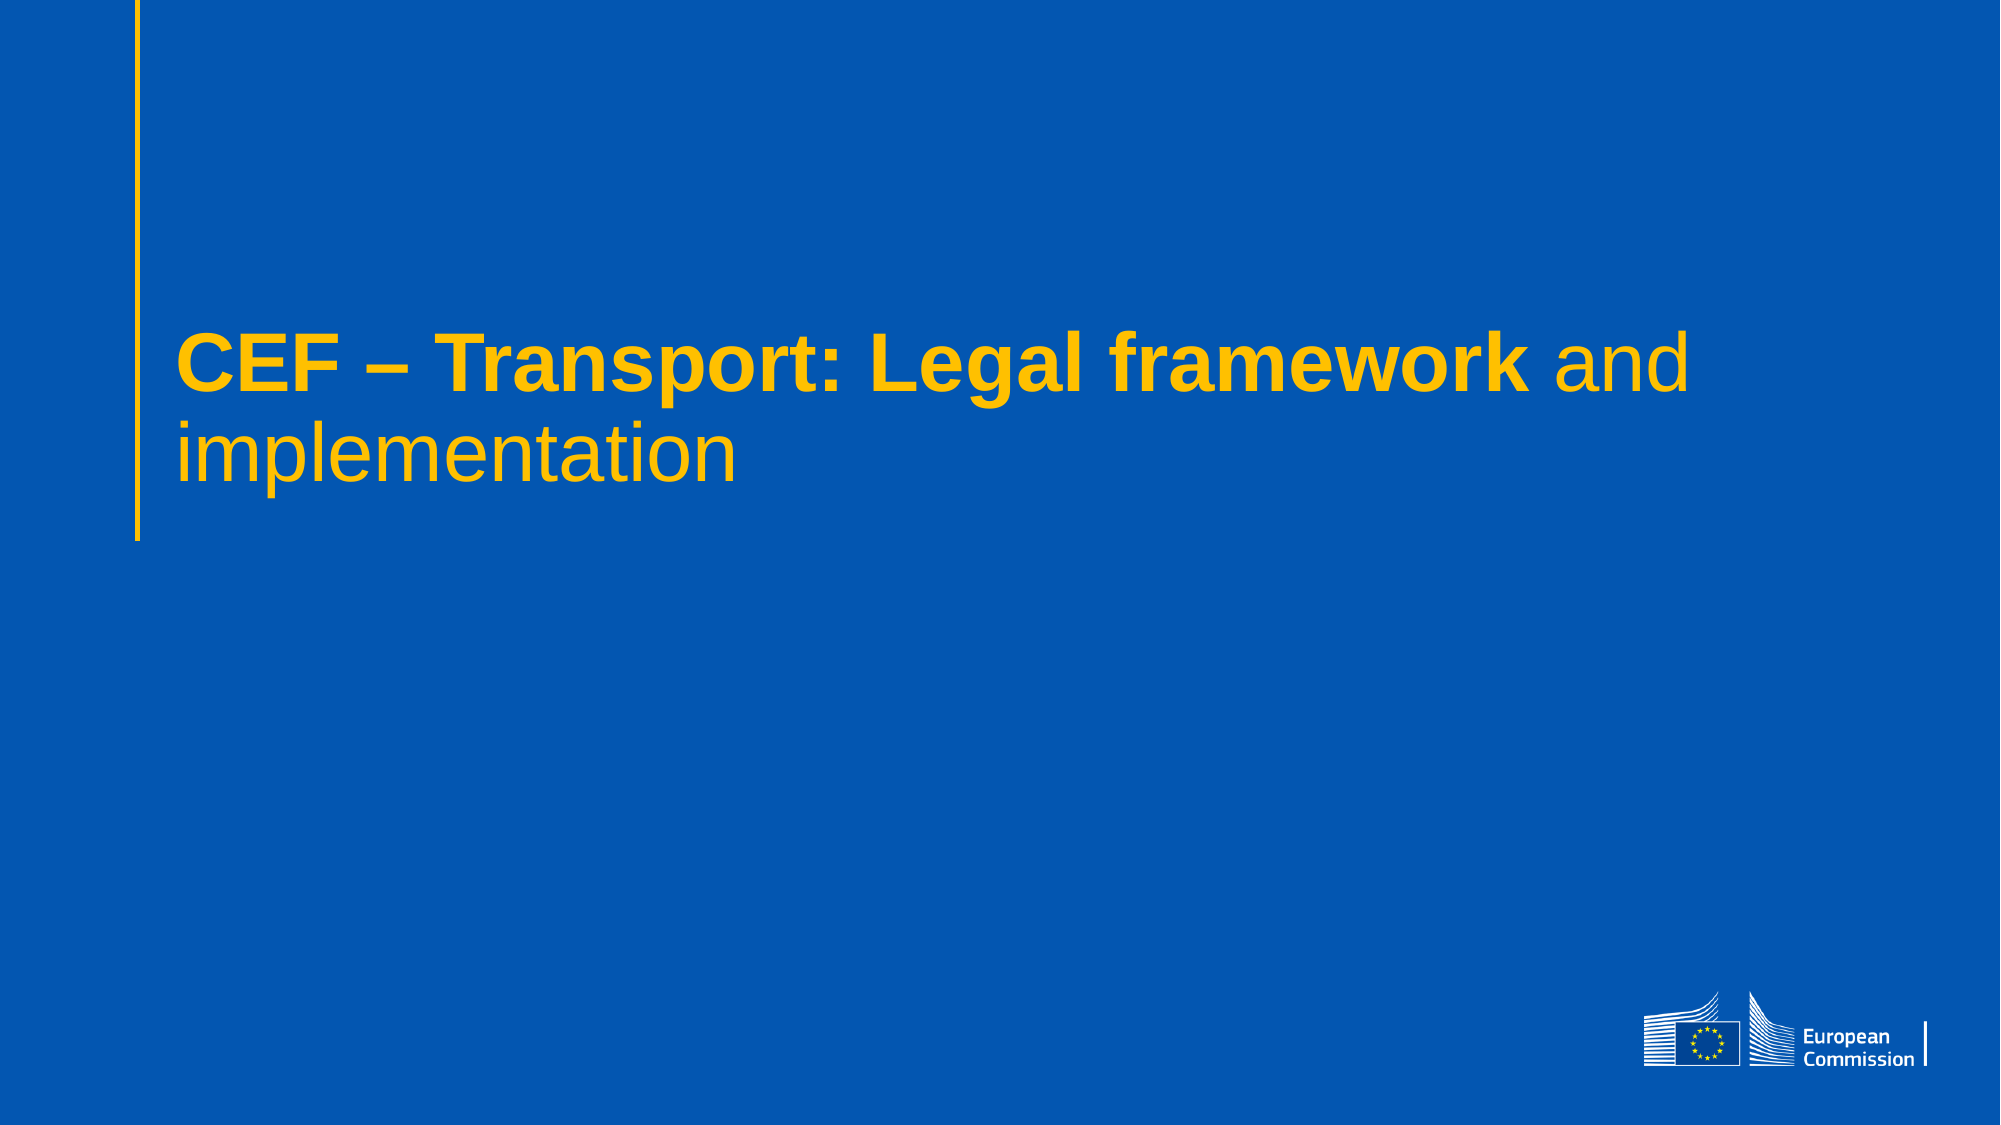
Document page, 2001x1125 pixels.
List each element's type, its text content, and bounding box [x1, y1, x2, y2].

title CEF – Transport: Legal framework and implementation [160, 214, 1939, 500]
picture [1644, 991, 1927, 1066]
